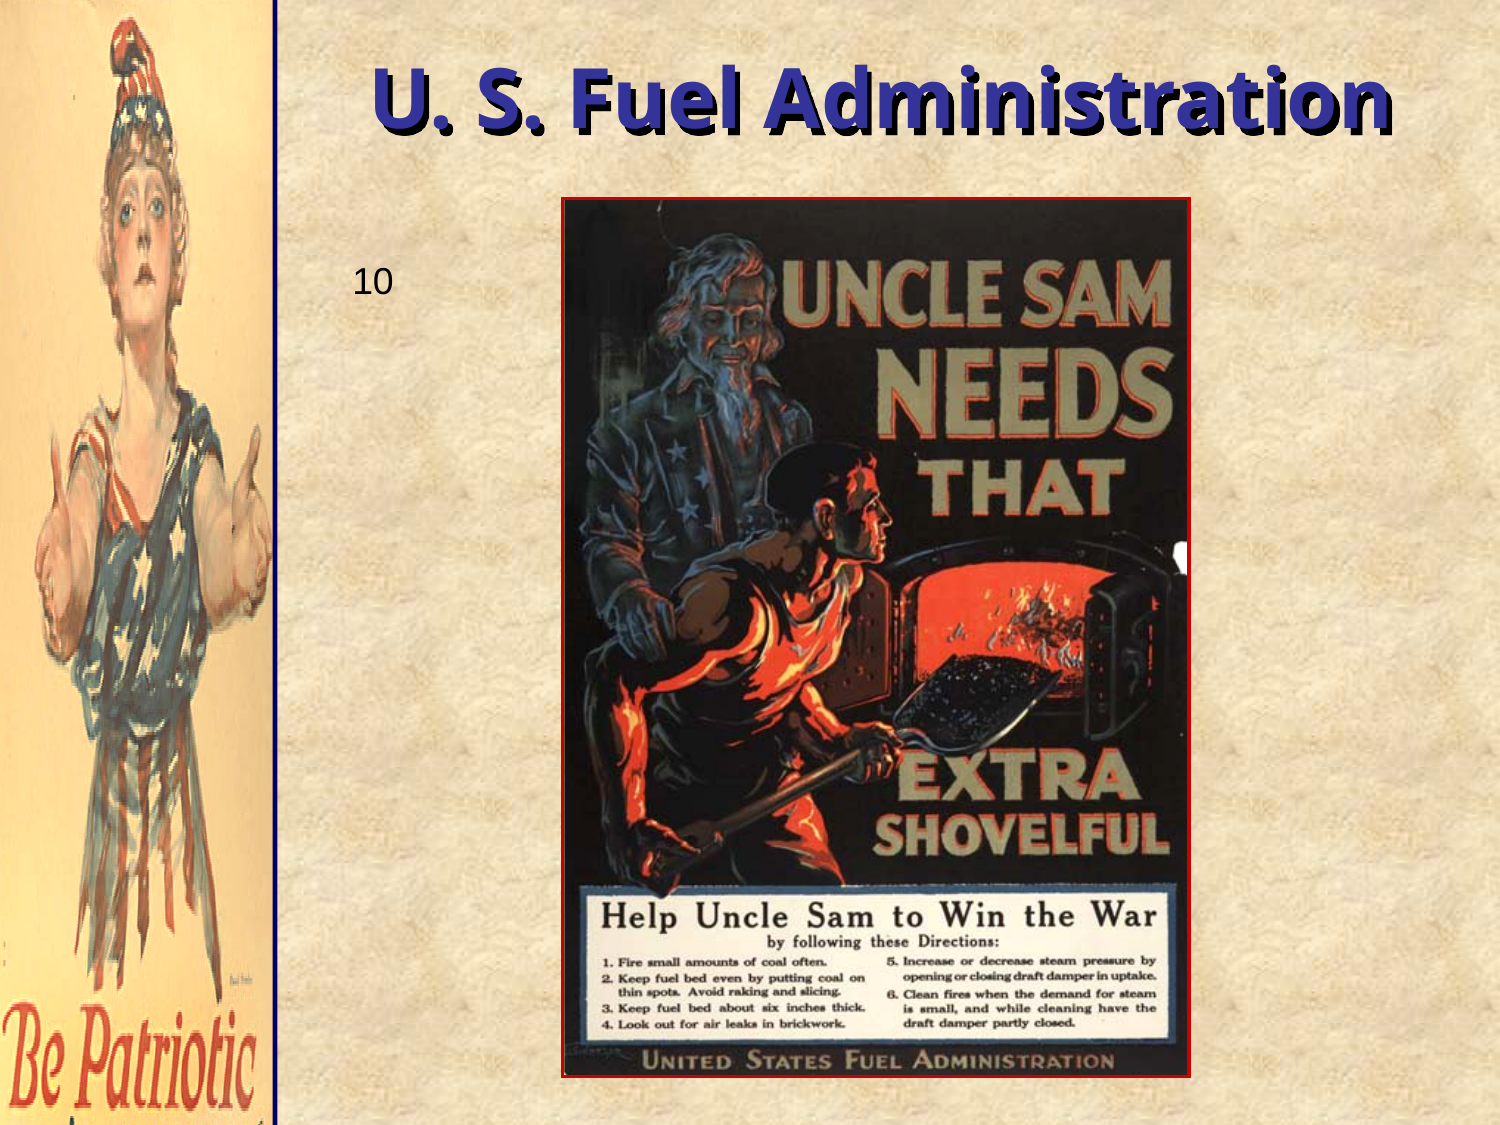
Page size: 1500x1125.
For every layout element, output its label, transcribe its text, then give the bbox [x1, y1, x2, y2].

picture [0, 0, 272, 1125]
picture [278, 0, 1500, 1125]
title U. S. Fuel Administration [300, 37, 1463, 175]
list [564, 199, 1188, 1076]
text_box 10 [337, 249, 463, 310]
